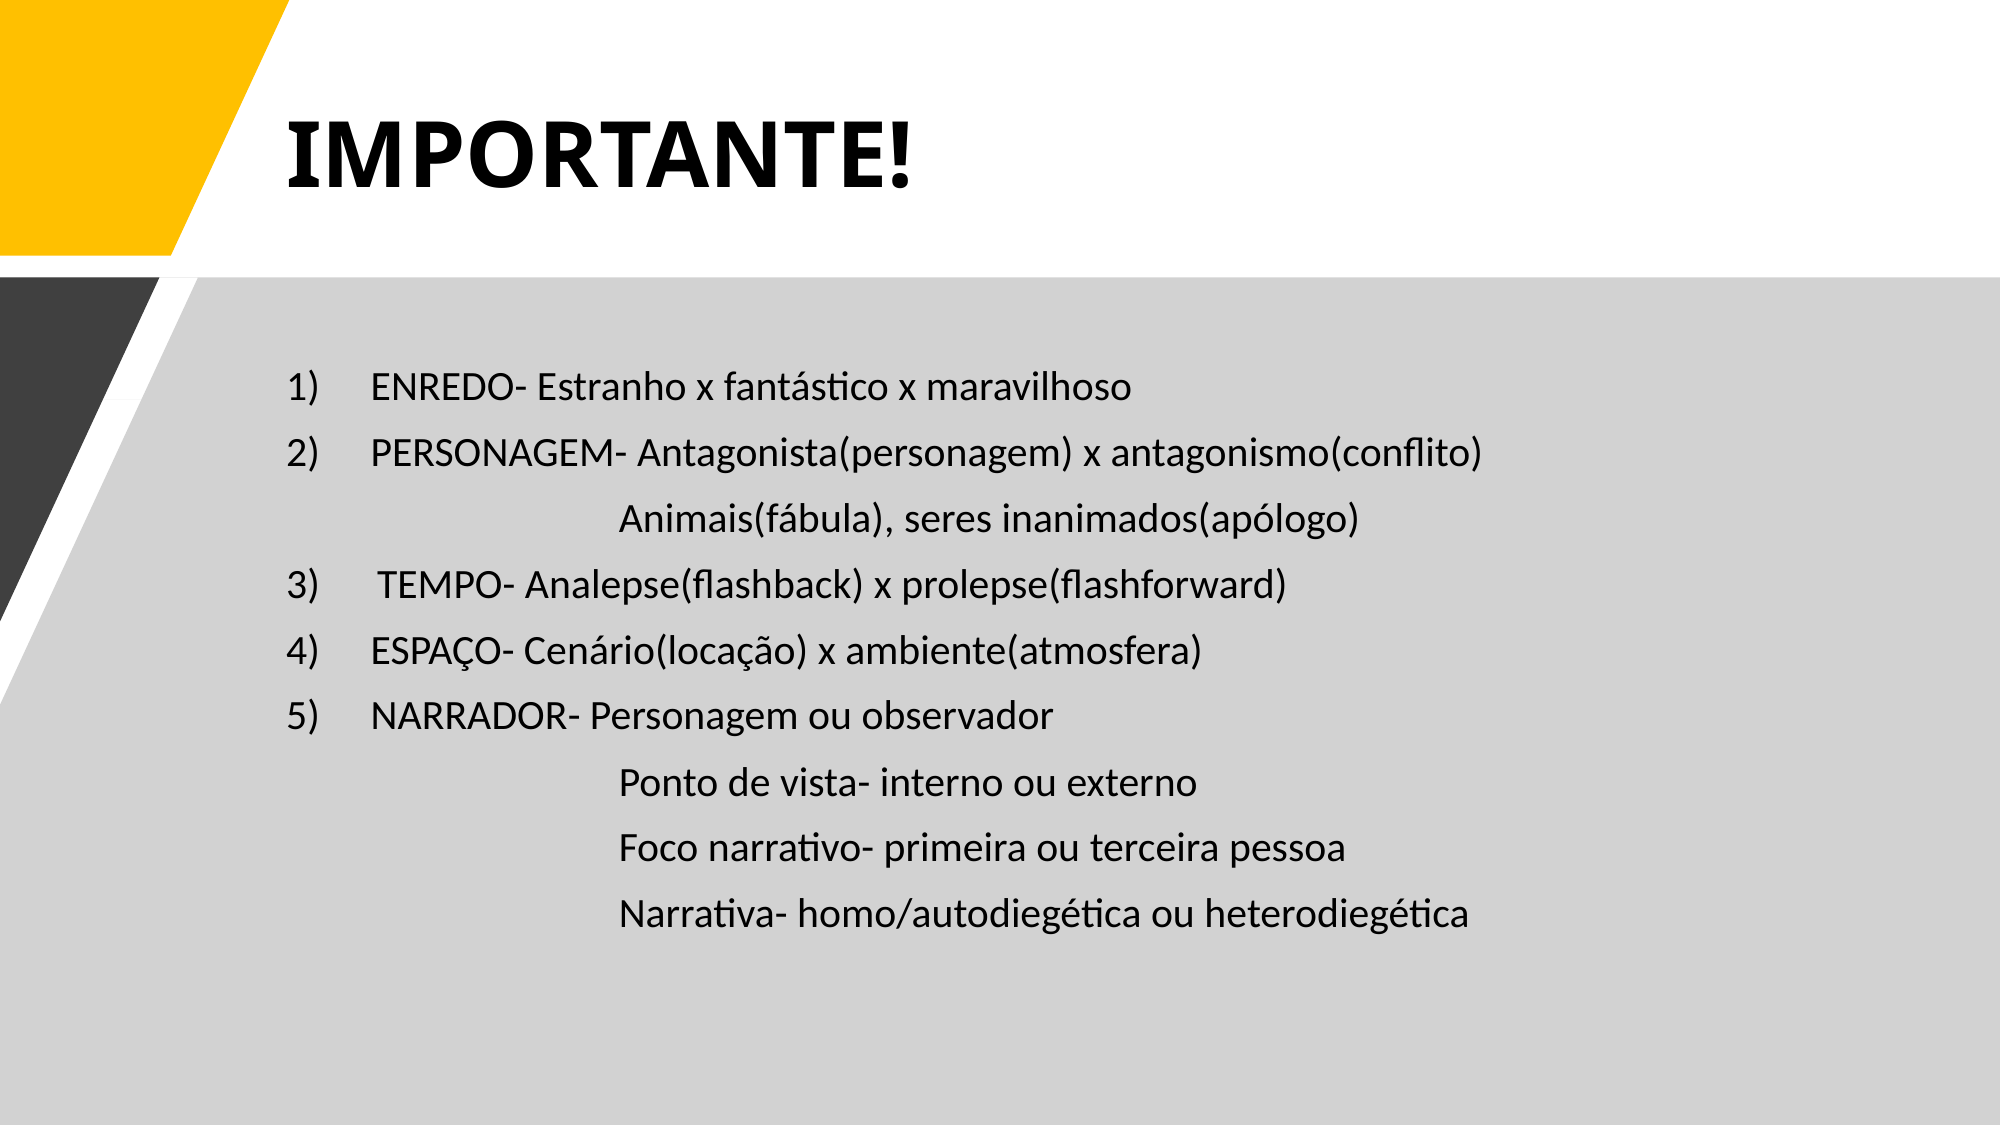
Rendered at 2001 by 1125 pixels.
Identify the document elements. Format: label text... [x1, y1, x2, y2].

text_box [0, 276, 2000, 1125]
text_box [0, 0, 291, 257]
text_box [0, 276, 162, 622]
list ENREDO- Estranho x fantástico x maravilhoso PERSONAGEM- Antagonista(personagem) x antagonismo(conflito) Animais(fábula), seres inanimados(apólogo) 3) TEMPO- Analepse(flashback) x prolepse(flashforward) ESPAÇO- Cenário(locação) x ambiente(atmosfera) NARRADOR- Personagem ou observador Ponto de vista- interno ou externo Foco narrativo- primeira ou terceira pessoa Narrativa- homo/autodiegética ou heterodiegética [271, 356, 1808, 1020]
title IMPORTANTE! [271, 60, 1808, 255]
